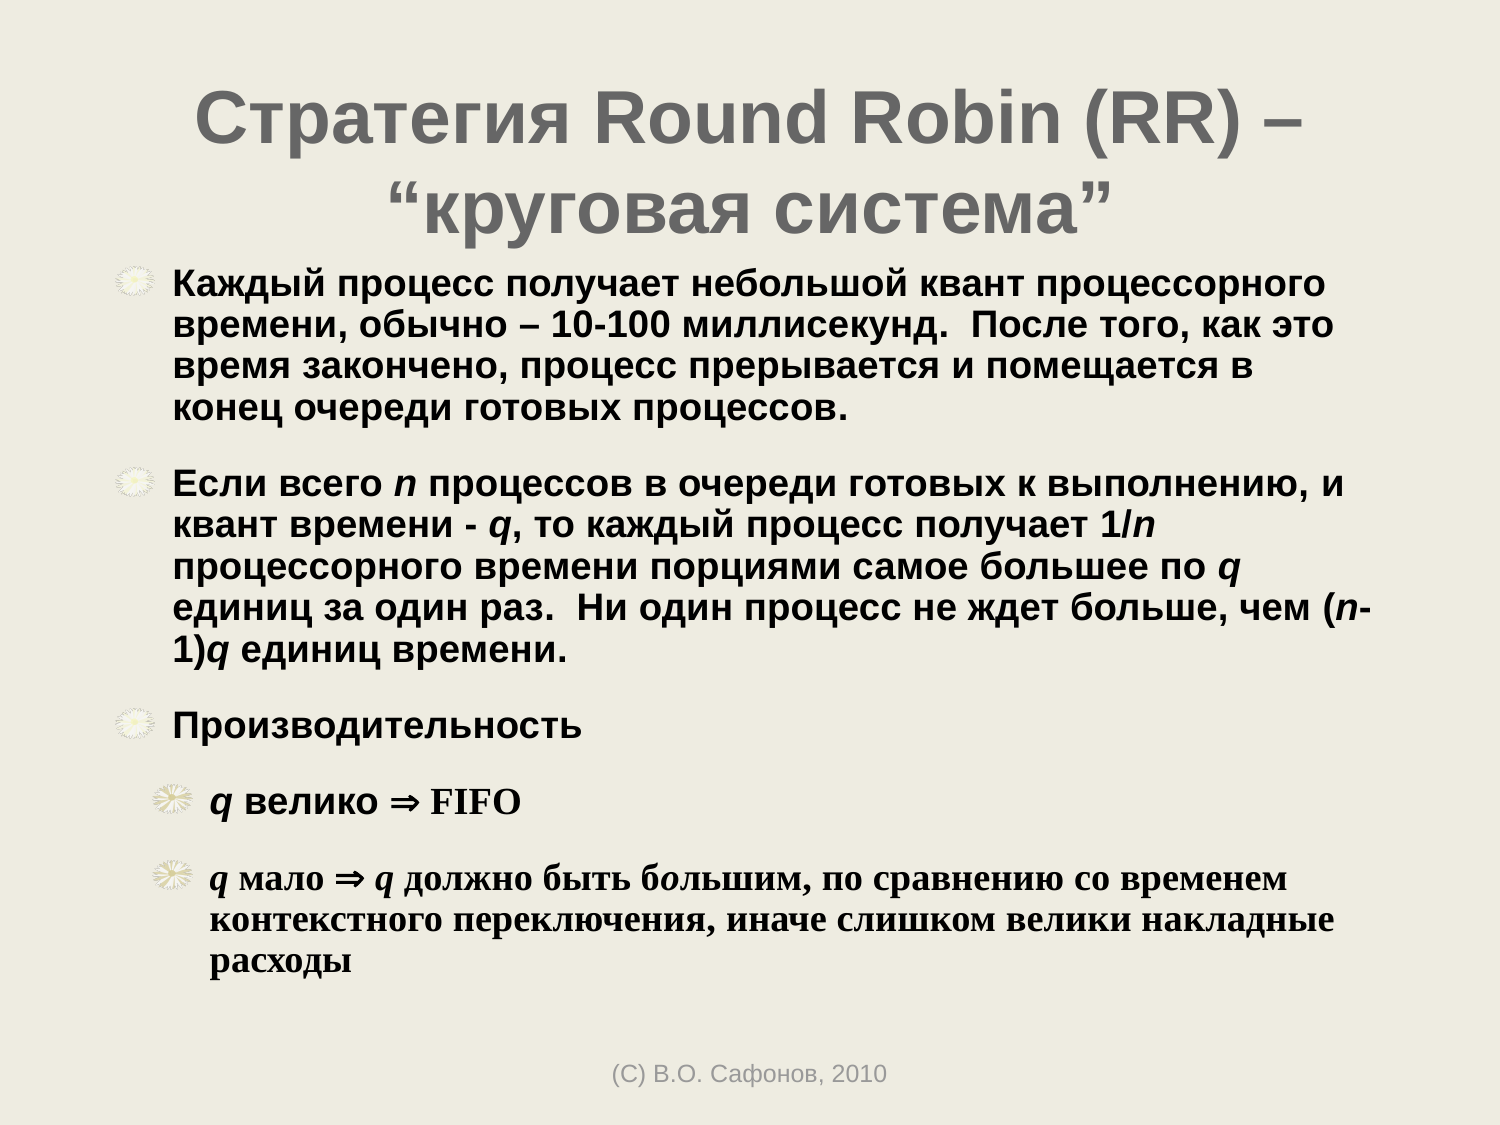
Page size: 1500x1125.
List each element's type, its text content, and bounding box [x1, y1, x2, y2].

footer (C) В.О. Сафонов, 2010 [512, 1042, 988, 1103]
picture [115, 708, 155, 739]
picture [115, 266, 155, 296]
picture [115, 467, 155, 497]
list Каждый процесс получает небольшой квант процессорного времени, обычно – 10-100 миллисекунд. После того, как это время закончено, процесс прерывается и помещается в конец очереди готовых процессов. Если всего n процессов в очереди готовых к выполнению, и квант времени - q, то каждый процесс получает 1/n процессорного времени порциями самое большее по q единиц за один раз. Ни один процесс не ждет больше, чем (n-1)q единиц времени. Производительность q велико  FIFO q мало  q должно быть большим, по сравнению со временем контекстного переключения, иначе слишком велики накладные расходы [100, 255, 1388, 993]
title Стратегия Round Robin (RR) – “круговая система” [74, 49, 1426, 268]
picture [152, 860, 193, 890]
picture [152, 784, 193, 814]
